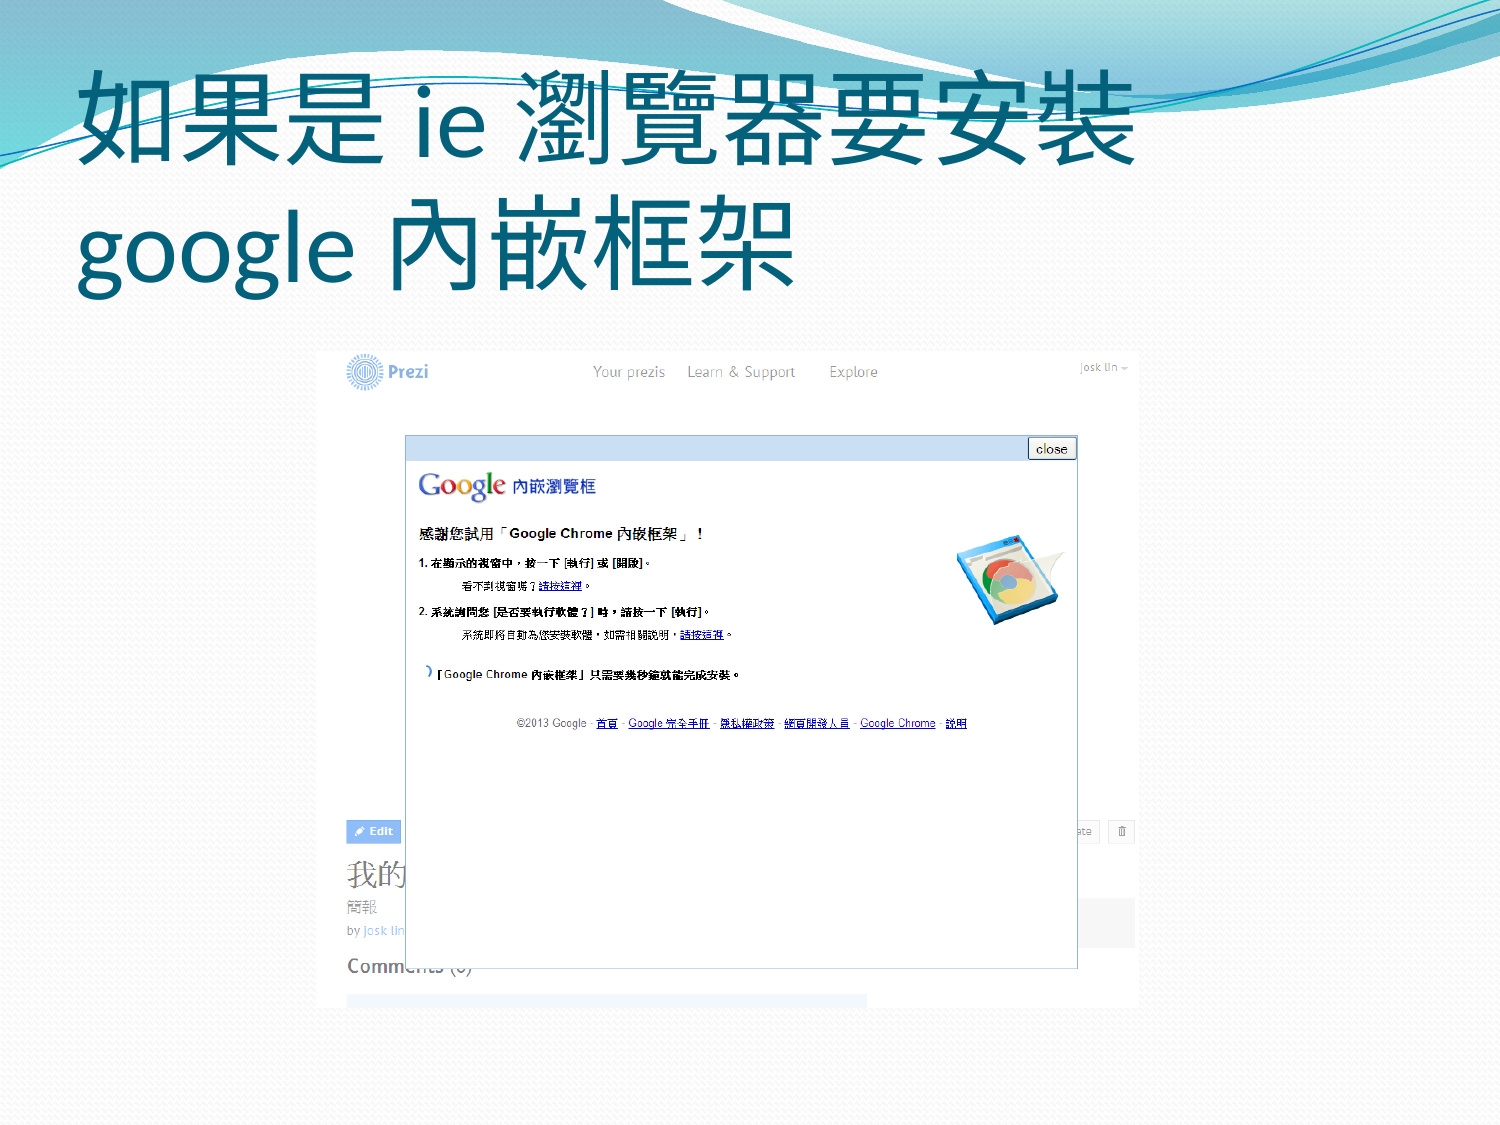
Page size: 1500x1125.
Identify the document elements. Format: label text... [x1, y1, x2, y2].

title 如果是ie瀏覽器要安裝google內嵌框架 [74, 115, 1426, 304]
picture [316, 351, 1140, 1009]
